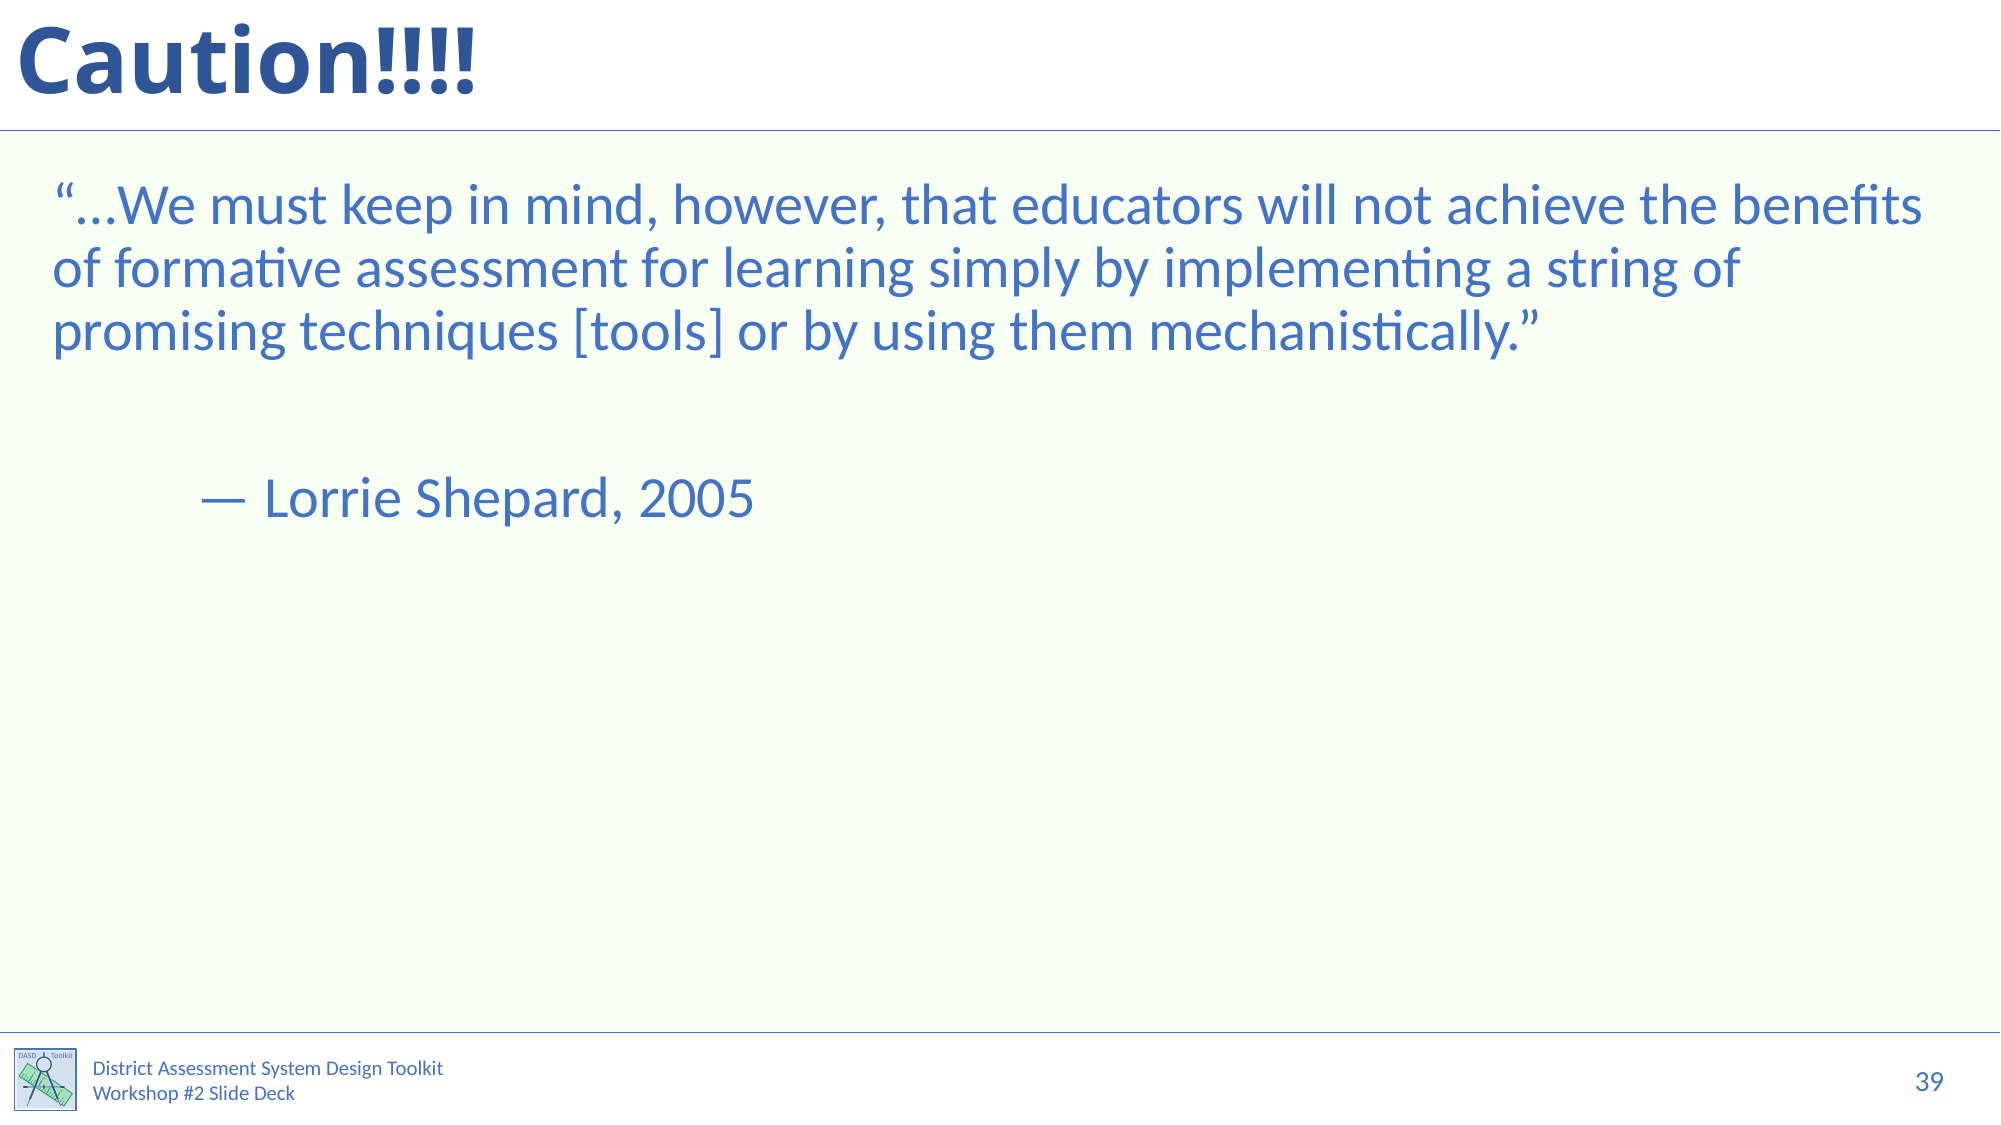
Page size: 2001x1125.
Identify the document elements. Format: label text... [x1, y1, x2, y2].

title Caution!!!! [0, 0, 2000, 129]
picture [15, 1050, 75, 1110]
list “…We must keep in mind, however, that educators will not achieve the benefits of formative assessment for learning simply by implementing a string of promising techniques [tools] or by using them mechanistically.” — Lorrie Shepard, 2005 [37, 166, 1962, 1002]
